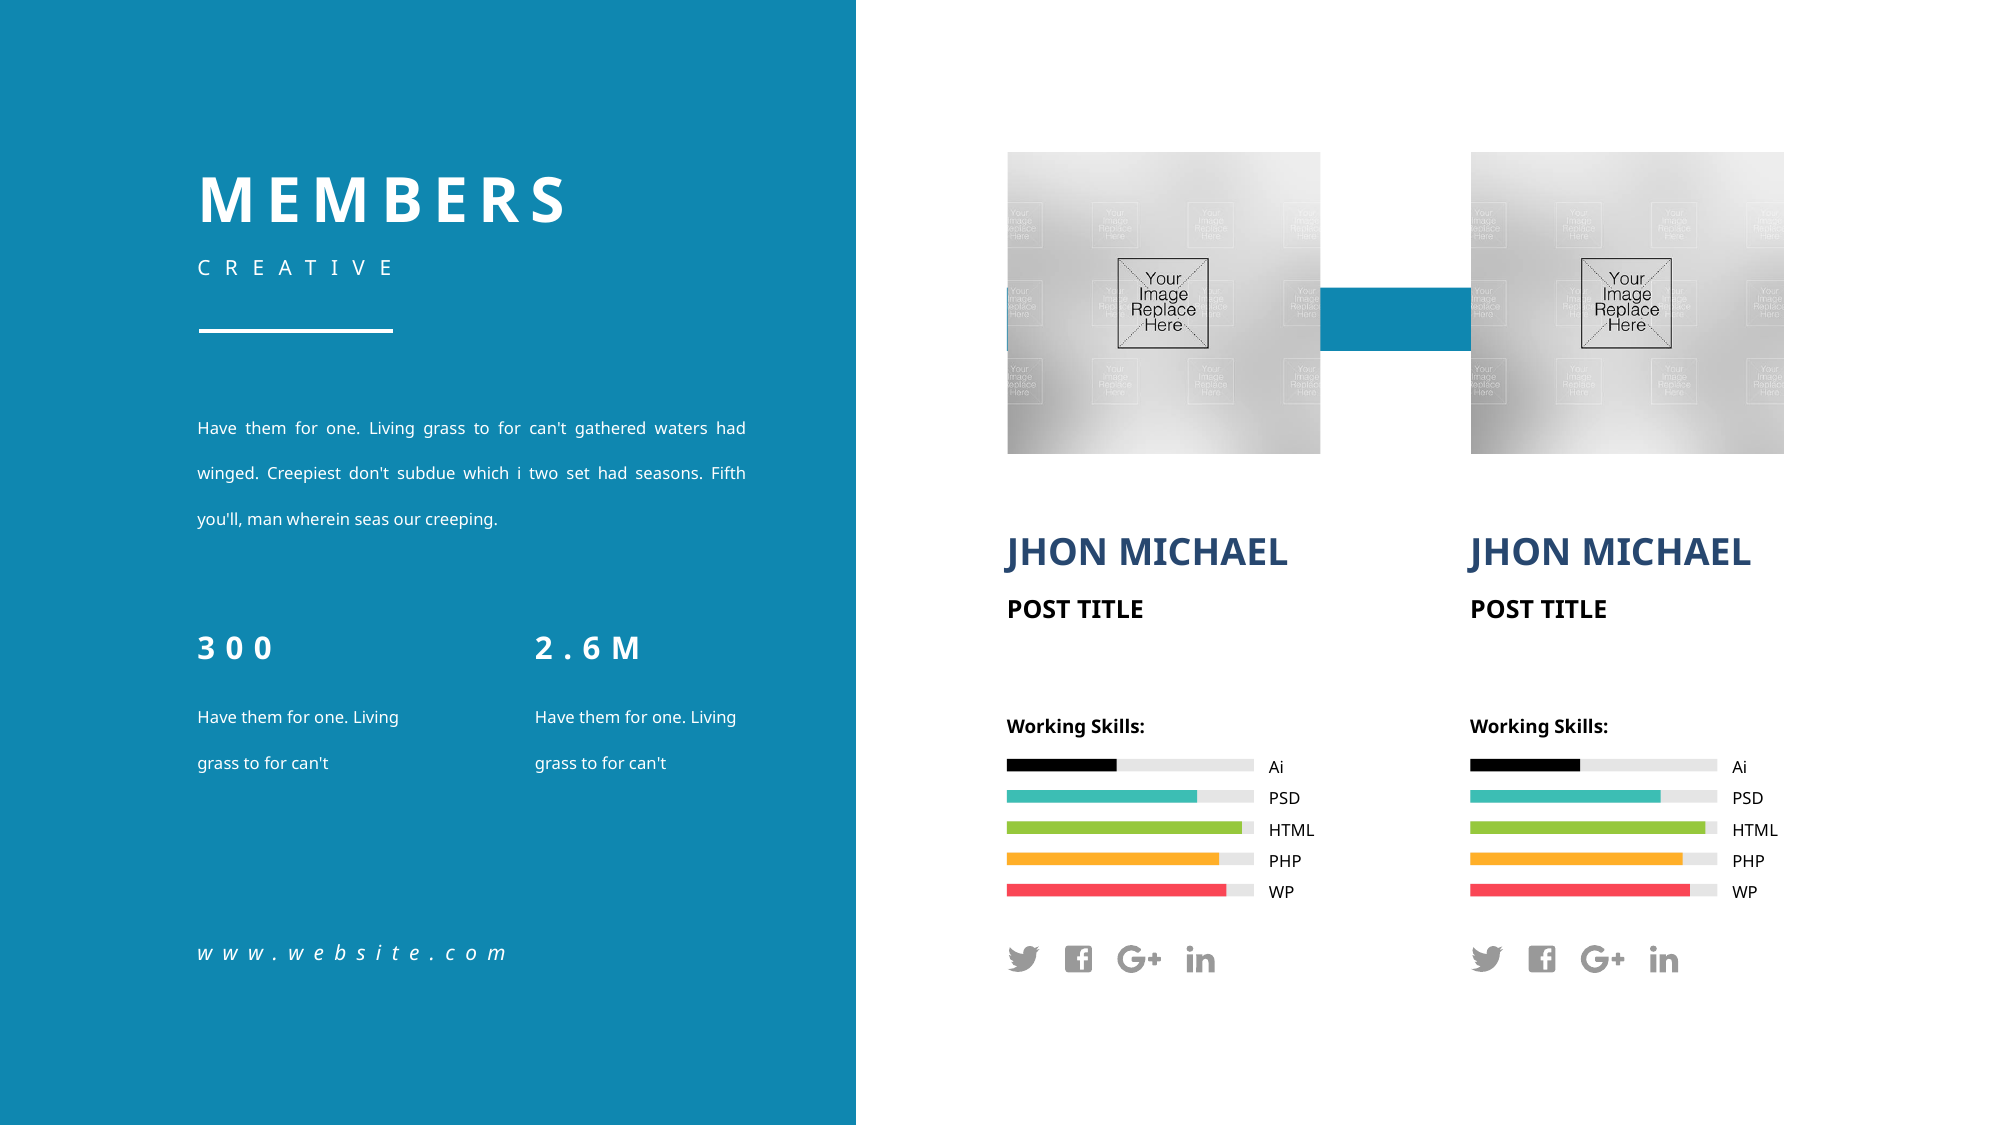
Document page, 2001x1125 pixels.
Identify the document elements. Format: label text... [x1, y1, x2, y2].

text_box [182, 620, 425, 782]
text_box MEMBERS [182, 152, 627, 242]
text_box [0, 0, 857, 1125]
text_box JHON MICHAEL [1006, 518, 1338, 583]
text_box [1006, 715, 1321, 973]
picture [1007, 152, 1321, 454]
picture [1471, 152, 1784, 454]
text_box JHON MICHAEL [1470, 518, 1801, 583]
text_box Have them for one. Living grass to for can't gathered waters had winged. Creepiest don't subdue which i two set had seasons. Fifth you'll, man wherein seas our creeping. [182, 384, 762, 537]
text_box www.website.com [182, 932, 570, 973]
text_box [1321, 287, 1471, 352]
text_box CREATIVE [182, 247, 521, 288]
text_box POST TITLE [1006, 576, 1187, 641]
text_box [1470, 715, 1784, 973]
text_box POST TITLE [1470, 576, 1650, 641]
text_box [520, 620, 763, 782]
